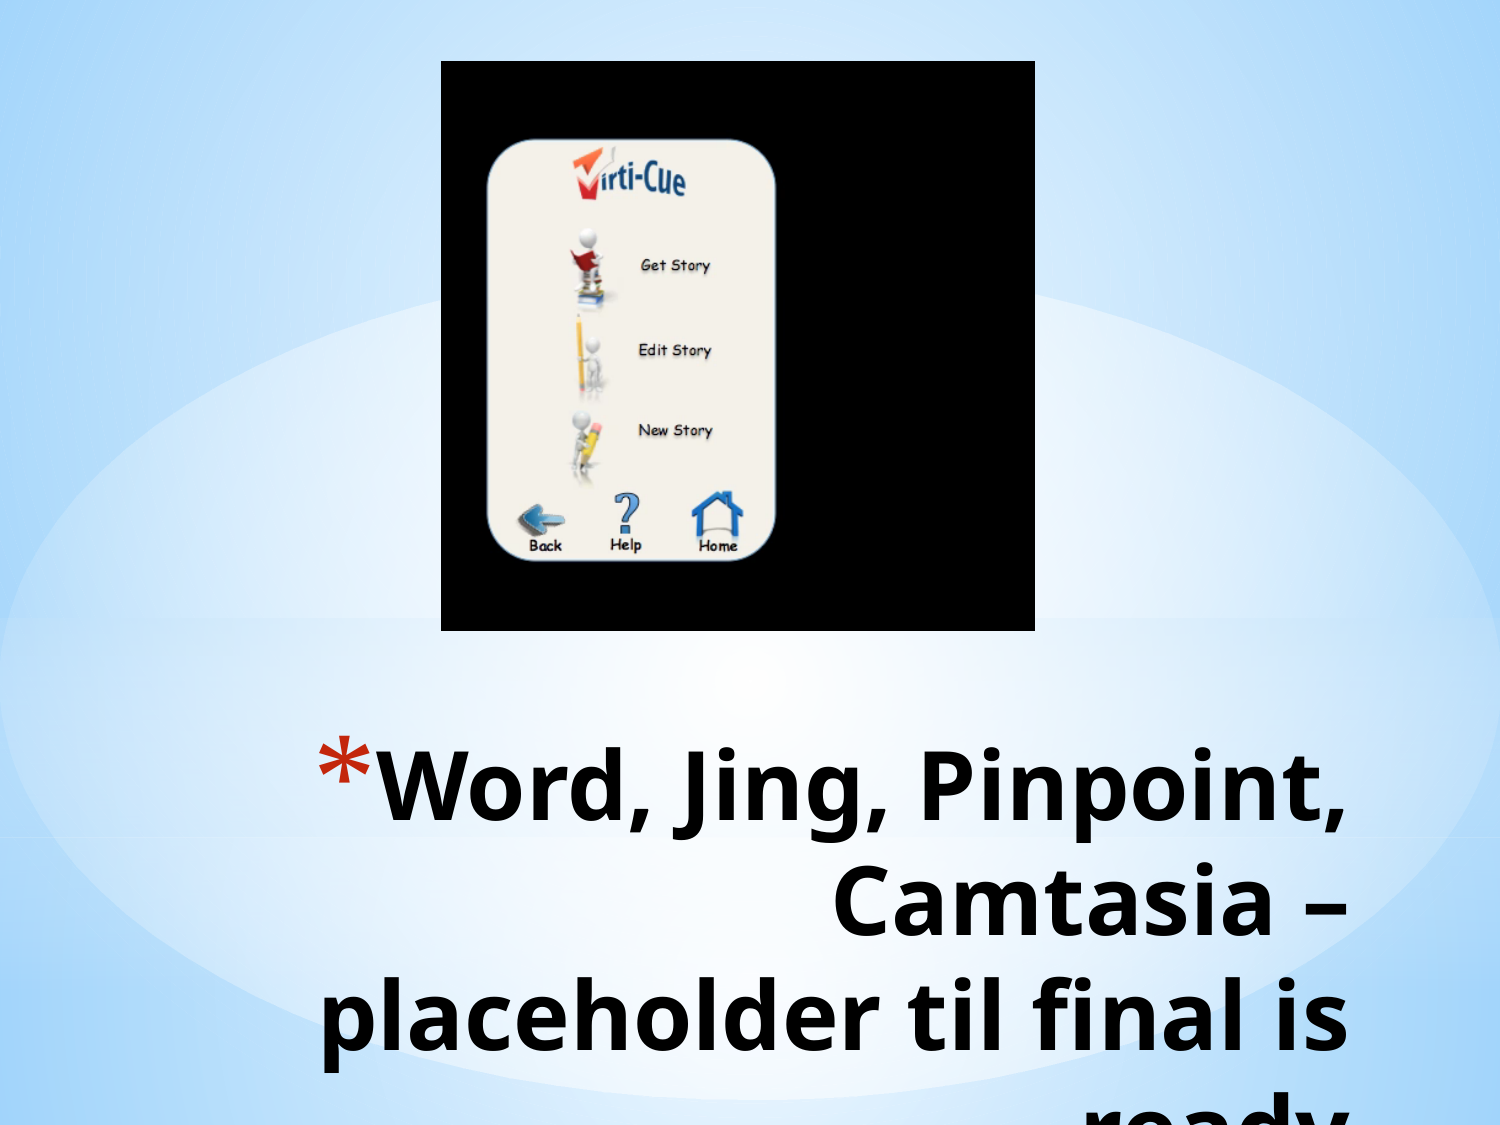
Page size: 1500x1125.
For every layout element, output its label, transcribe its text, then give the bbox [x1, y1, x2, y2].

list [440, 60, 1036, 632]
title Word, Jing, Pinpoint, Camtasia – placeholder til final is ready [199, 717, 1366, 905]
